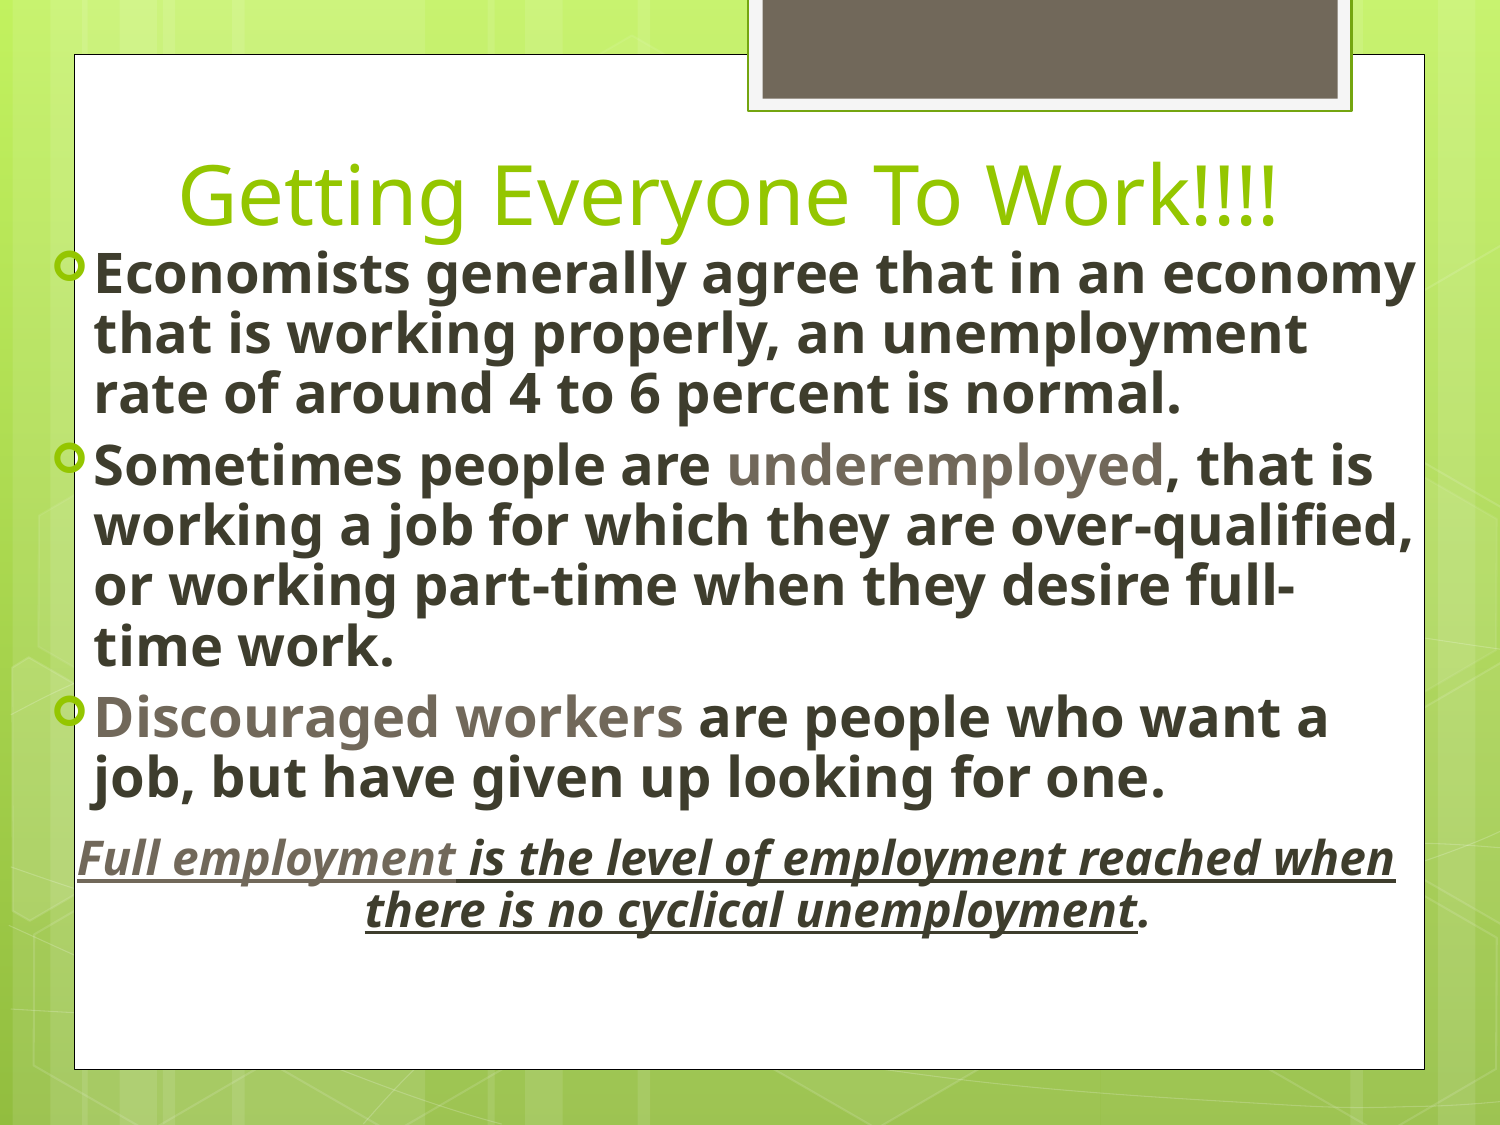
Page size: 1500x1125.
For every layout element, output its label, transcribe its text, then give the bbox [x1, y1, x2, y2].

list Economists generally agree that in an economy that is working properly, an unemployment rate of around 4 to 6 percent is normal. Sometimes people are underemployed, that is working a job for which they are over-qualified, or working part-time when they desire full-time work. Discouraged workers are people who want a job, but have given up looking for one. Full employment is the level of employment reached when there is no cyclical unemployment. [24, 237, 1438, 1000]
title Getting Everyone To Work!!!! [162, 62, 1438, 237]
